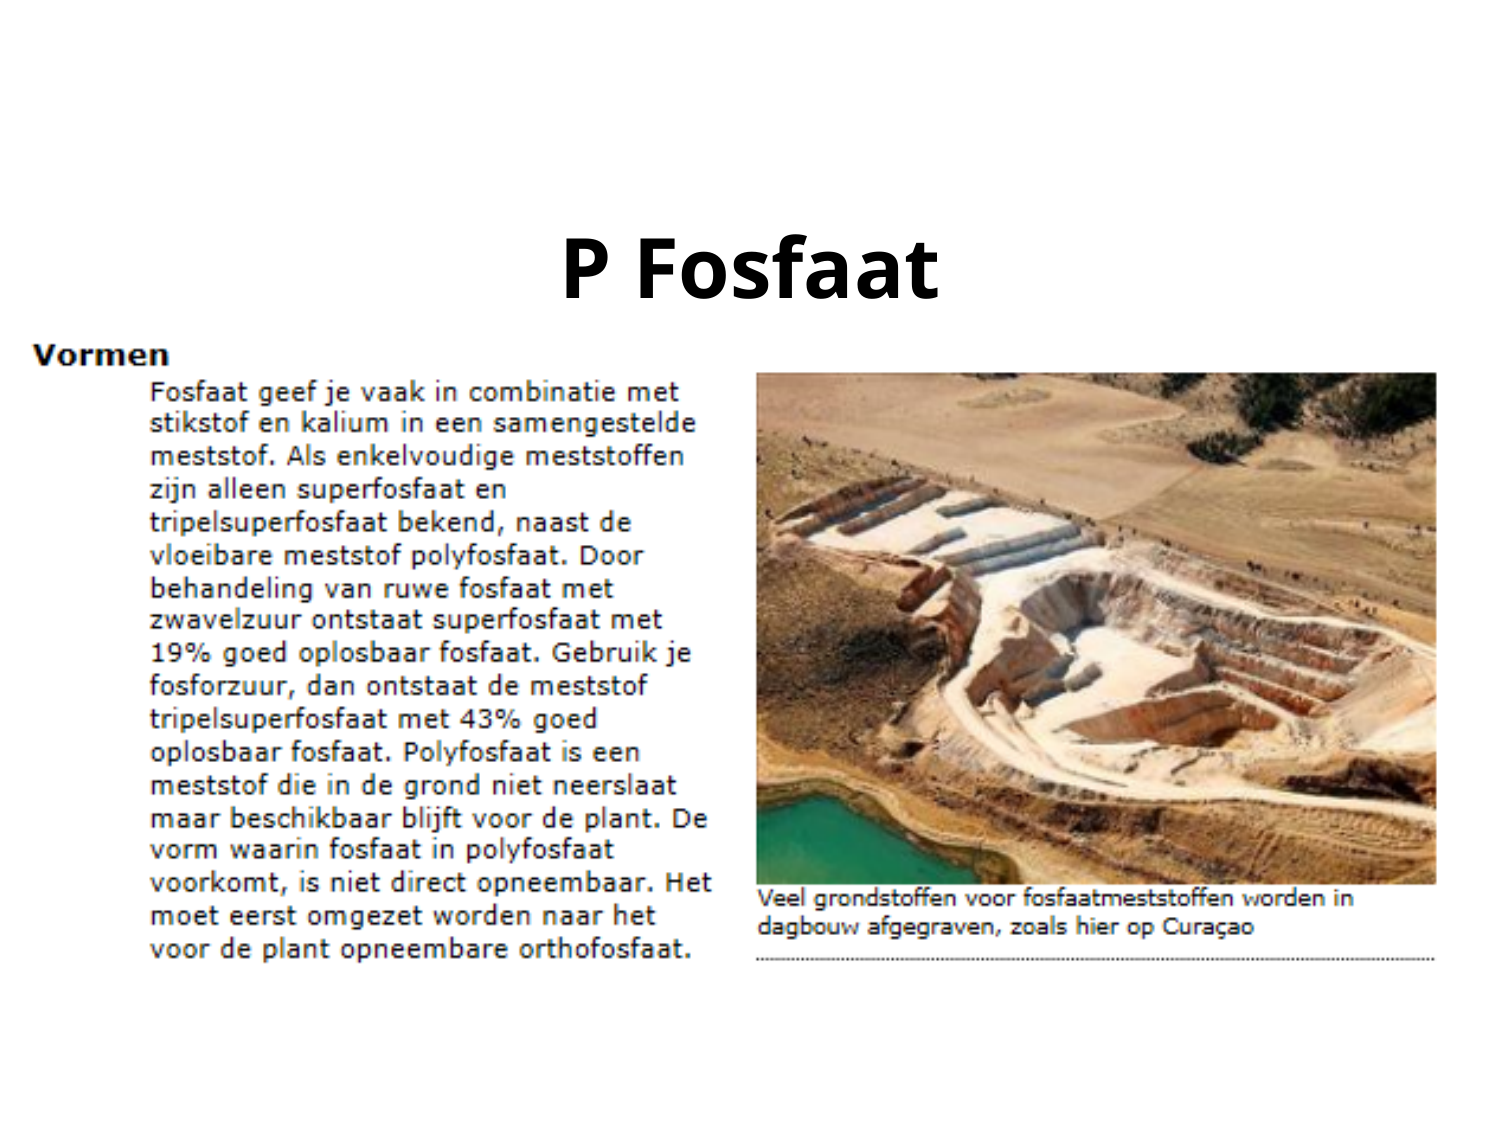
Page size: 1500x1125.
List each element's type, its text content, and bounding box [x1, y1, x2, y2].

title P Fosfaat [283, 184, 1217, 324]
picture [18, 325, 1482, 980]
